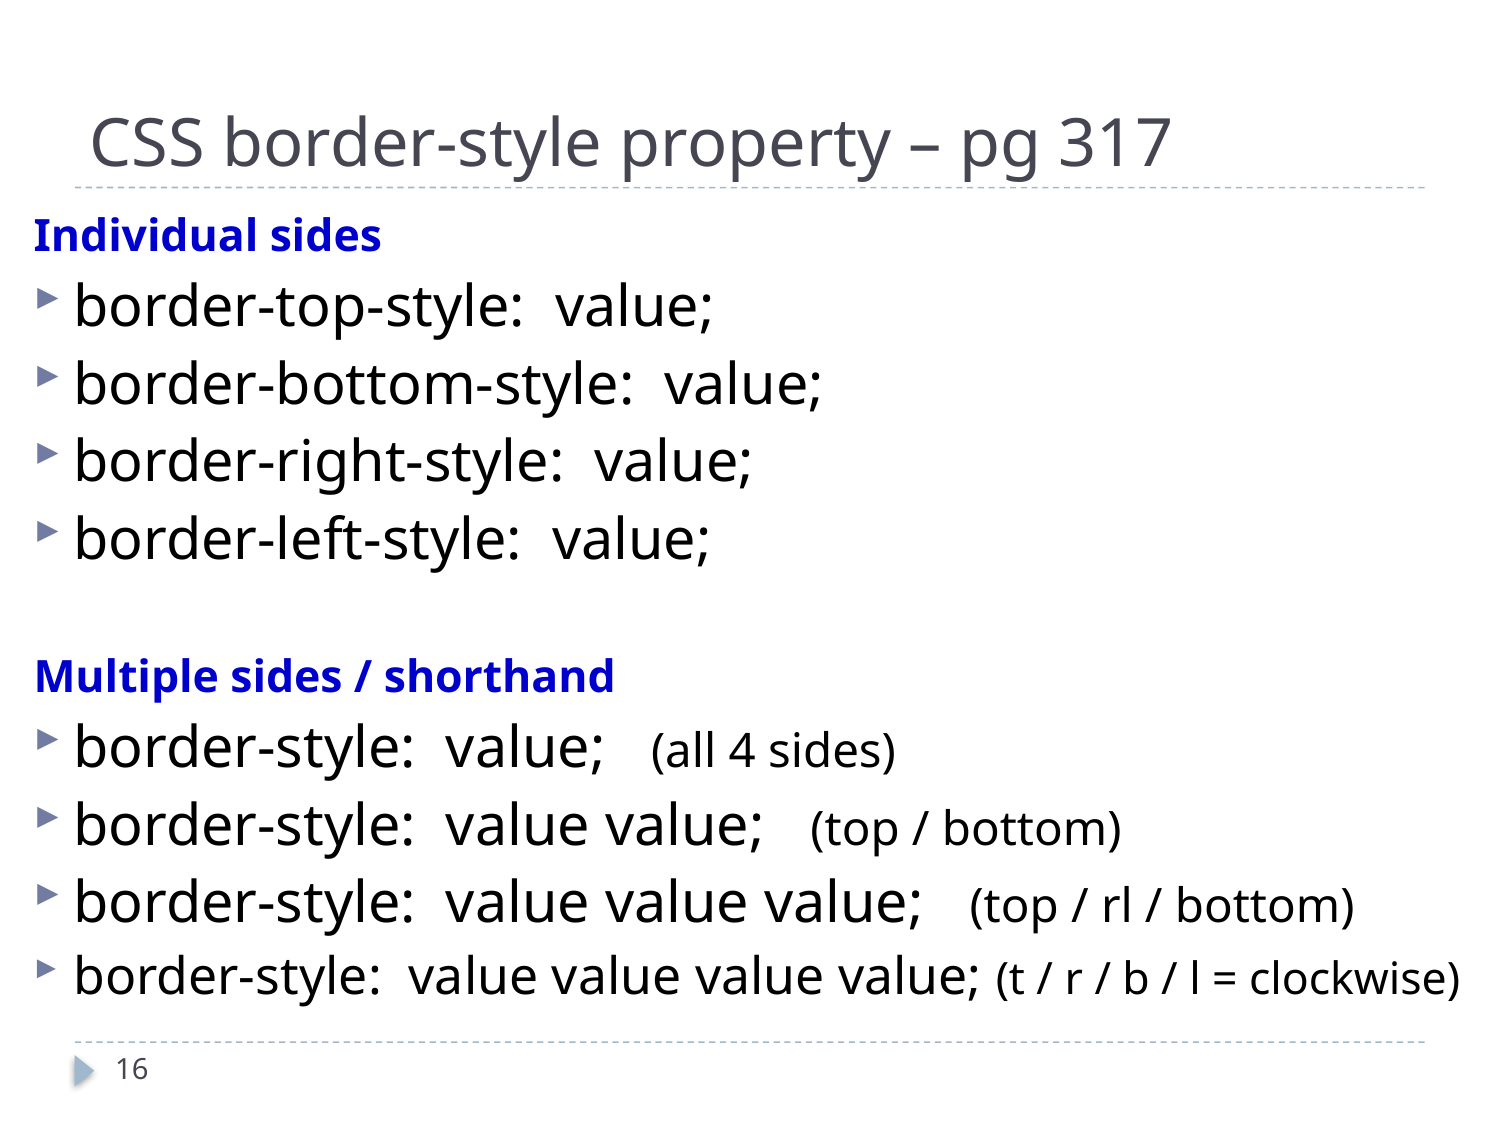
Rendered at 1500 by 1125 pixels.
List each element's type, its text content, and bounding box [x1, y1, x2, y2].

title CSS border-style property – pg 317 [75, 24, 1425, 188]
list Individual sides border-top-style: value; border-bottom-style: value; border-right-style: value; border-left-style: value; Multiple sides / shorthand border-style: value; (all 4 sides) border-style: value value; (top / bottom) border-style: value value value; (top / rl / bottom) border-style: value value value value; (t / r / b / l = clockwise) [18, 200, 1482, 1050]
slide_number 16 [100, 1050, 426, 1103]
